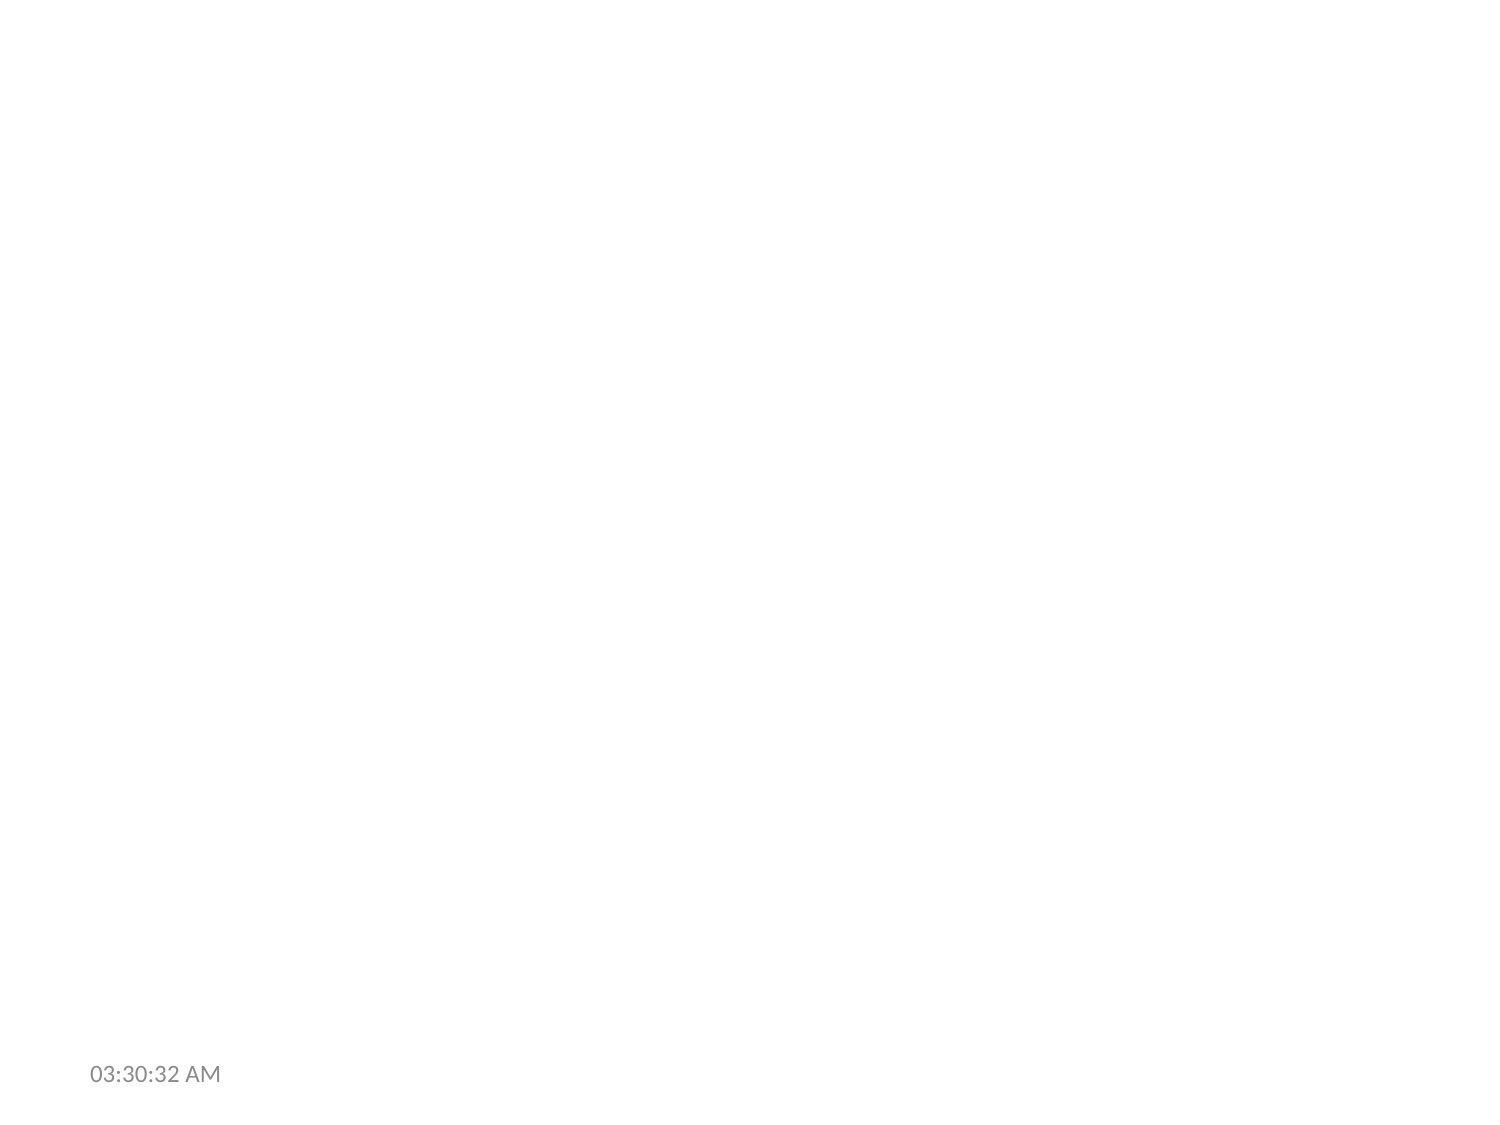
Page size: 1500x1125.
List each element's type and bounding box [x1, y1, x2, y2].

slide_number [75, 1042, 425, 1103]
